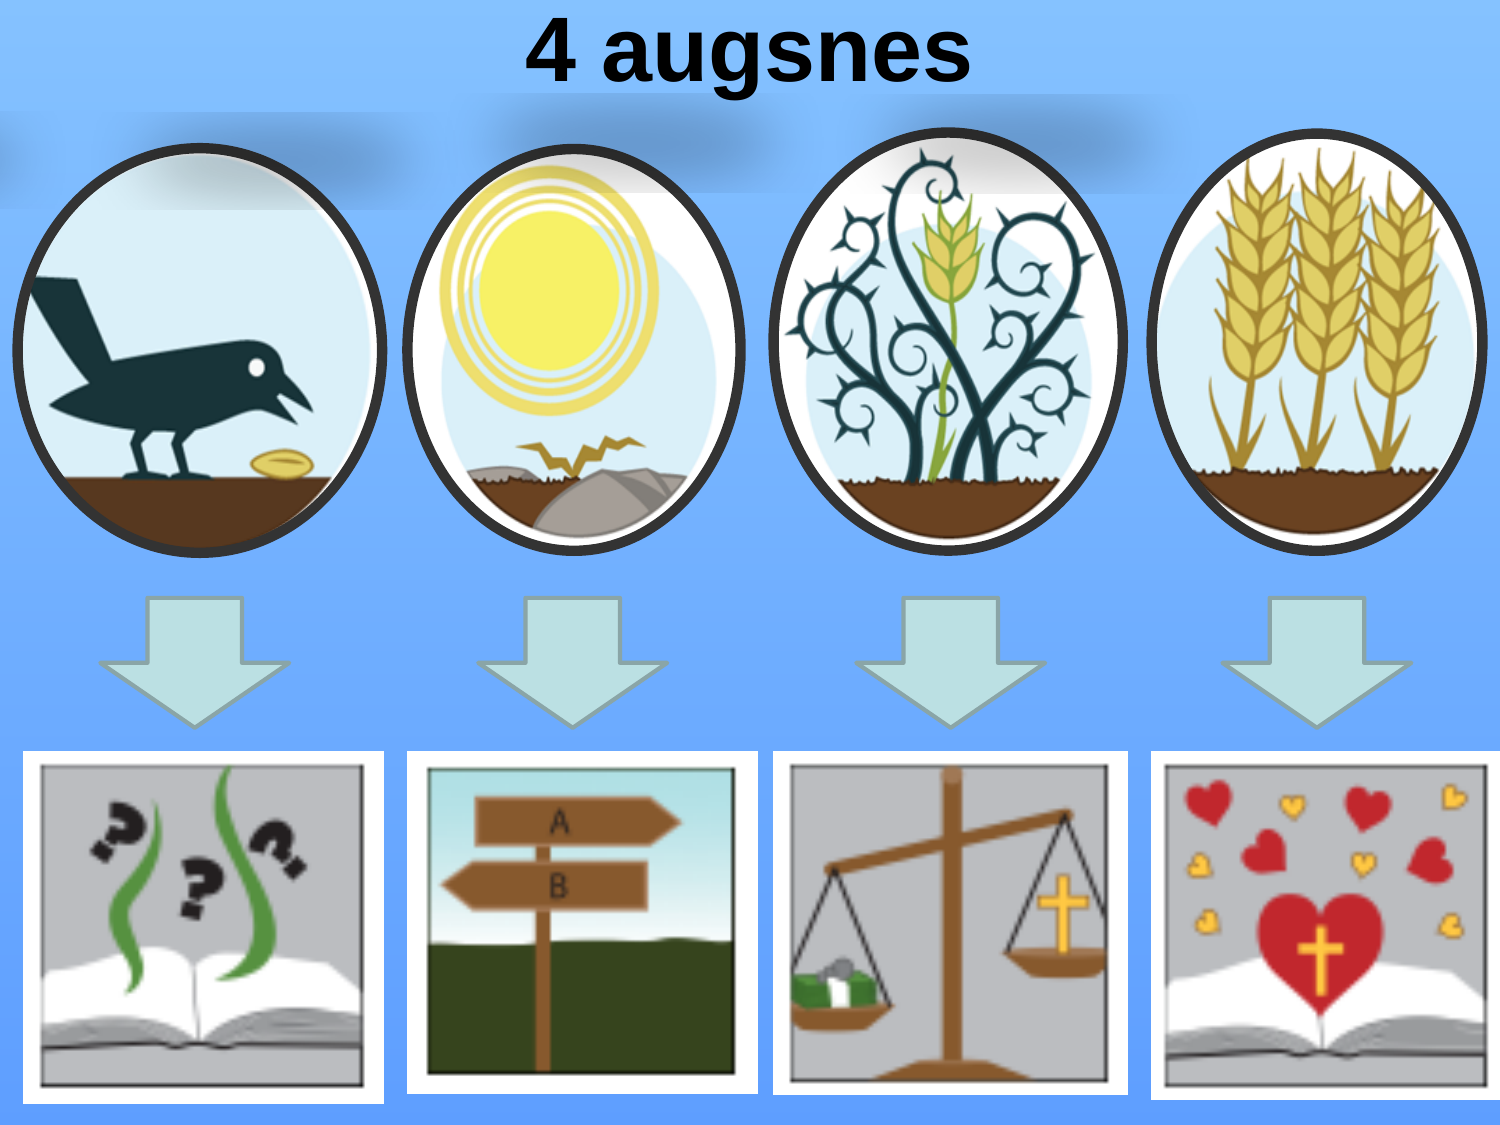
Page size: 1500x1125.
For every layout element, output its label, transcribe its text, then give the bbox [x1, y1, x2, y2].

picture [1151, 133, 1483, 552]
picture [23, 751, 385, 1105]
text_box [1220, 595, 1414, 730]
picture [17, 147, 383, 554]
text_box [98, 595, 292, 730]
title 4 augsnes [0, 0, 1500, 91]
picture [773, 132, 1124, 551]
picture [773, 751, 1129, 1095]
text_box [476, 595, 670, 730]
picture [407, 148, 741, 552]
text_box [854, 595, 1048, 730]
picture [407, 751, 758, 1095]
picture [1151, 751, 1500, 1101]
